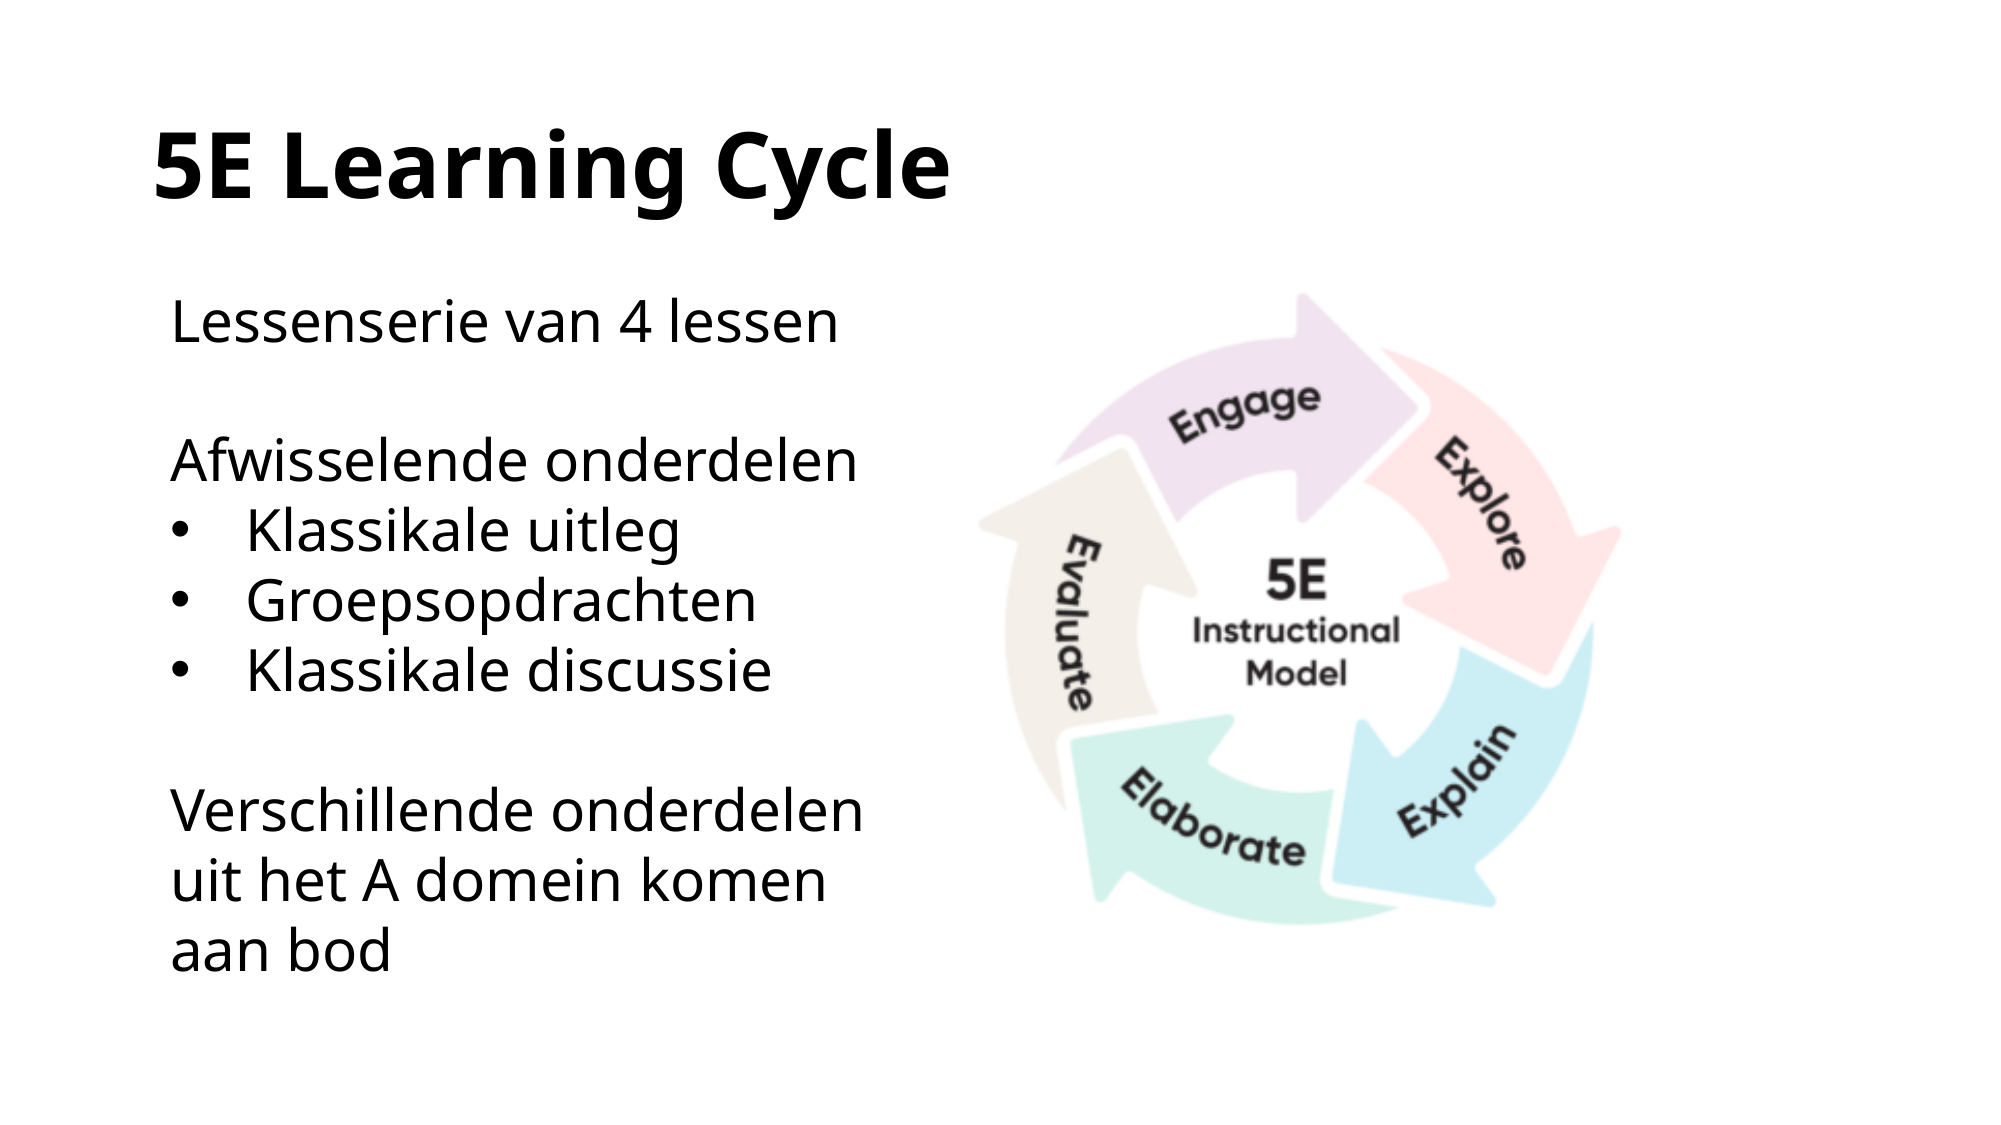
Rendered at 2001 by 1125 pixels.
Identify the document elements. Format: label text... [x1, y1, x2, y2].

text_box Lessenserie van 4 lessen Afwisselende onderdelen Klassikale uitleg Groepsopdrachten Klassikale discussie Verschillende onderdelen uit het A domein komen aan bod [154, 276, 943, 1061]
title 5E Learning Cycle [137, 59, 1863, 278]
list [638, 247, 1963, 993]
